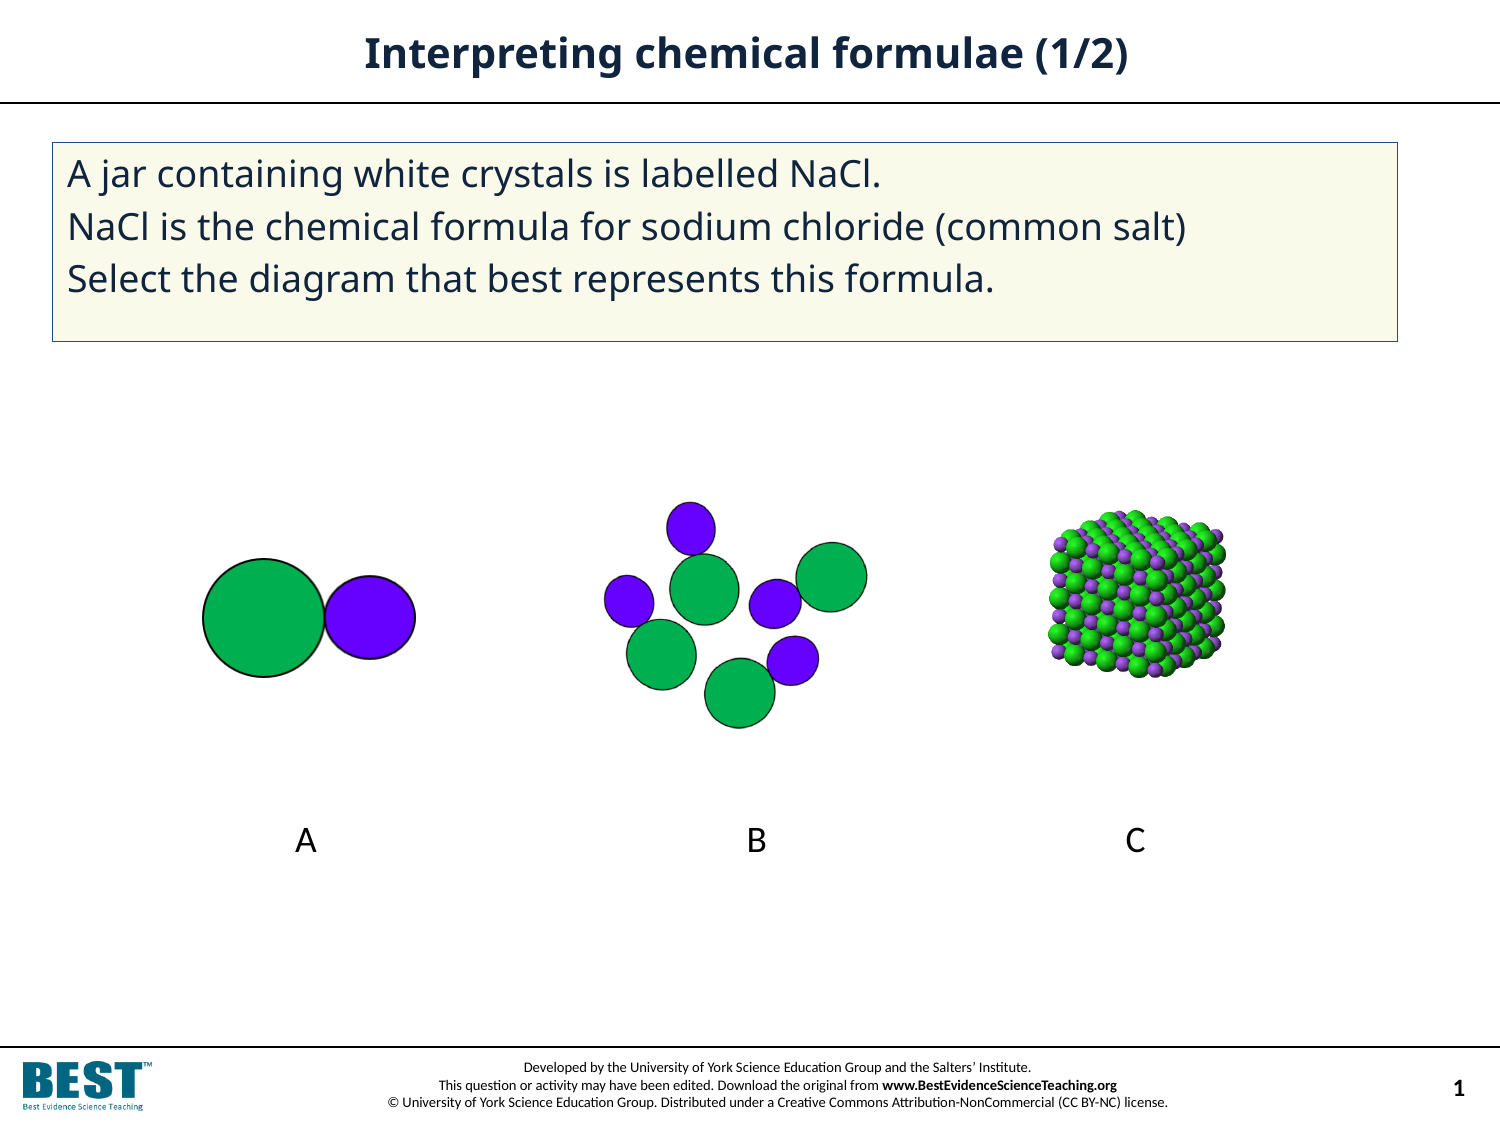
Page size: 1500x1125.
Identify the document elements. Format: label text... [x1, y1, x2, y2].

text_box B [731, 807, 811, 868]
slide_number 1 [1130, 1061, 1481, 1111]
picture [1048, 509, 1226, 679]
text_box C [1110, 807, 1190, 868]
text_box A [280, 807, 359, 868]
picture [201, 558, 416, 679]
picture [584, 494, 879, 743]
title Interpreting chemical formulae (1/2) [23, 4, 1471, 99]
text_box A jar containing white crystals is labelled NaCl. NaCl is the chemical formula for sodium chloride (common salt) Select the diagram that best represents this formula. [52, 142, 1398, 342]
picture [23, 1061, 152, 1111]
